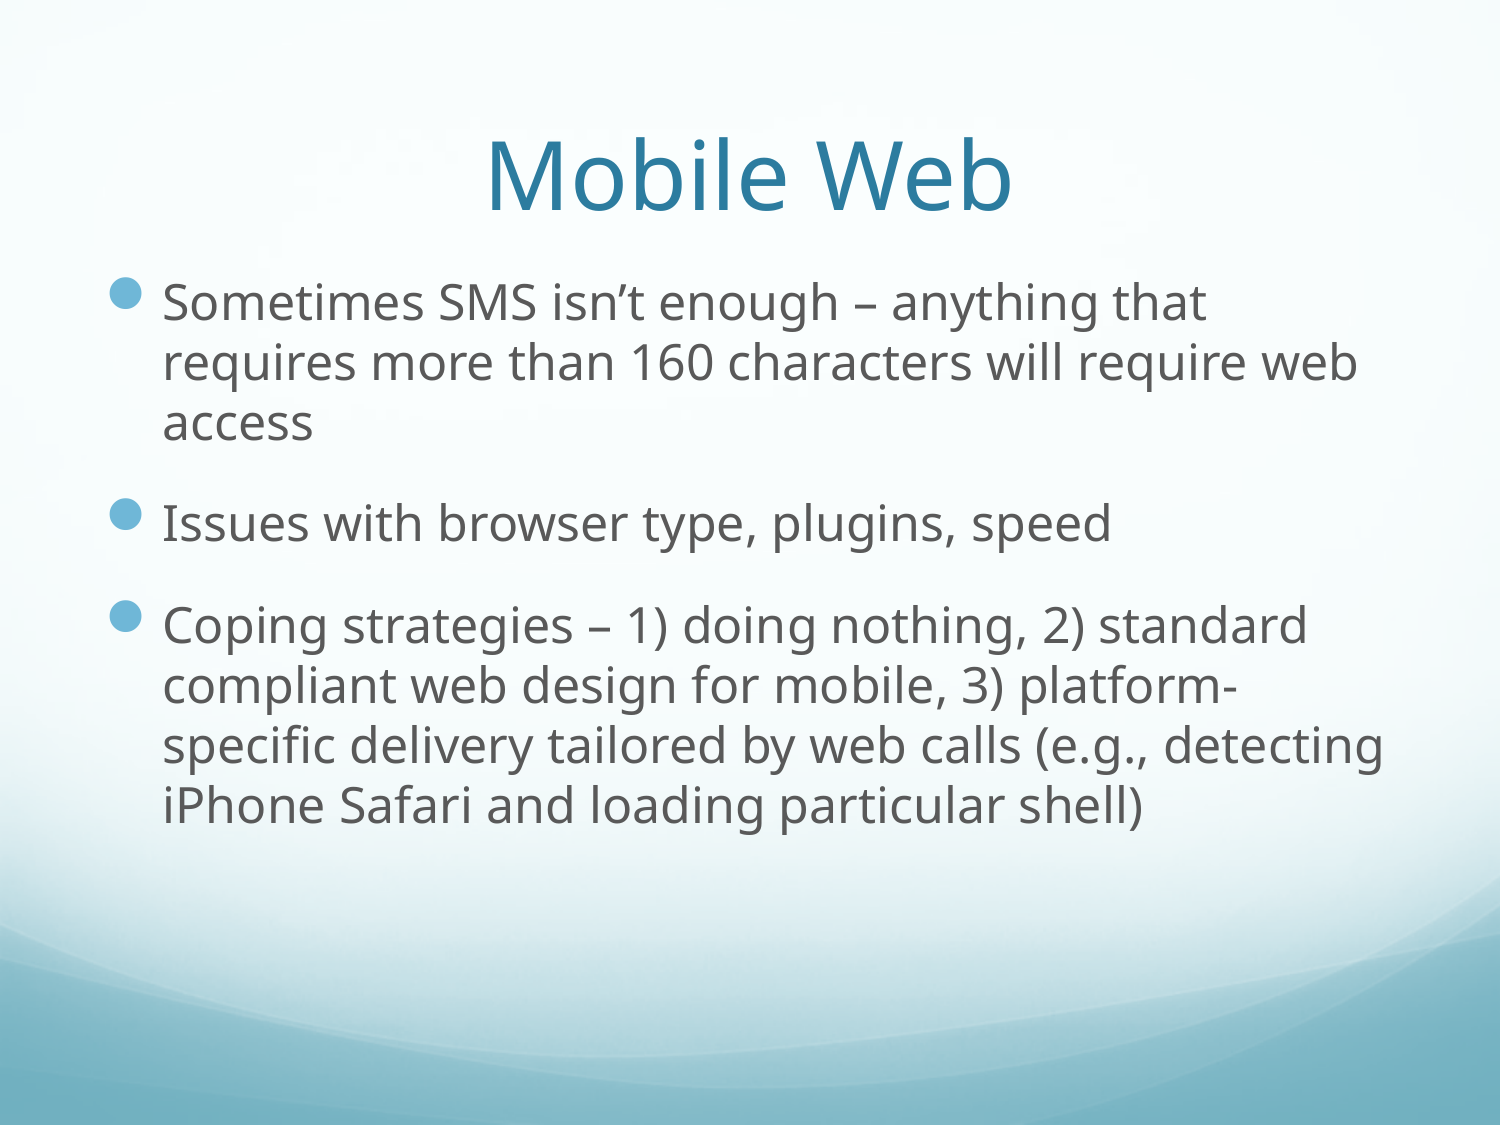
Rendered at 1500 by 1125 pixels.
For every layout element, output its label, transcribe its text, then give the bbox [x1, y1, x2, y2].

list Sometimes SMS isn’t enough – anything that requires more than 160 characters will require web access Issues with browser type, plugins, speed Coping strategies – 1) doing nothing, 2) standard compliant web design for mobile, 3) platform-specific delivery tailored by web calls (e.g., detecting iPhone Safari and loading particular shell) [90, 262, 1410, 975]
title Mobile Web [90, 17, 1410, 237]
